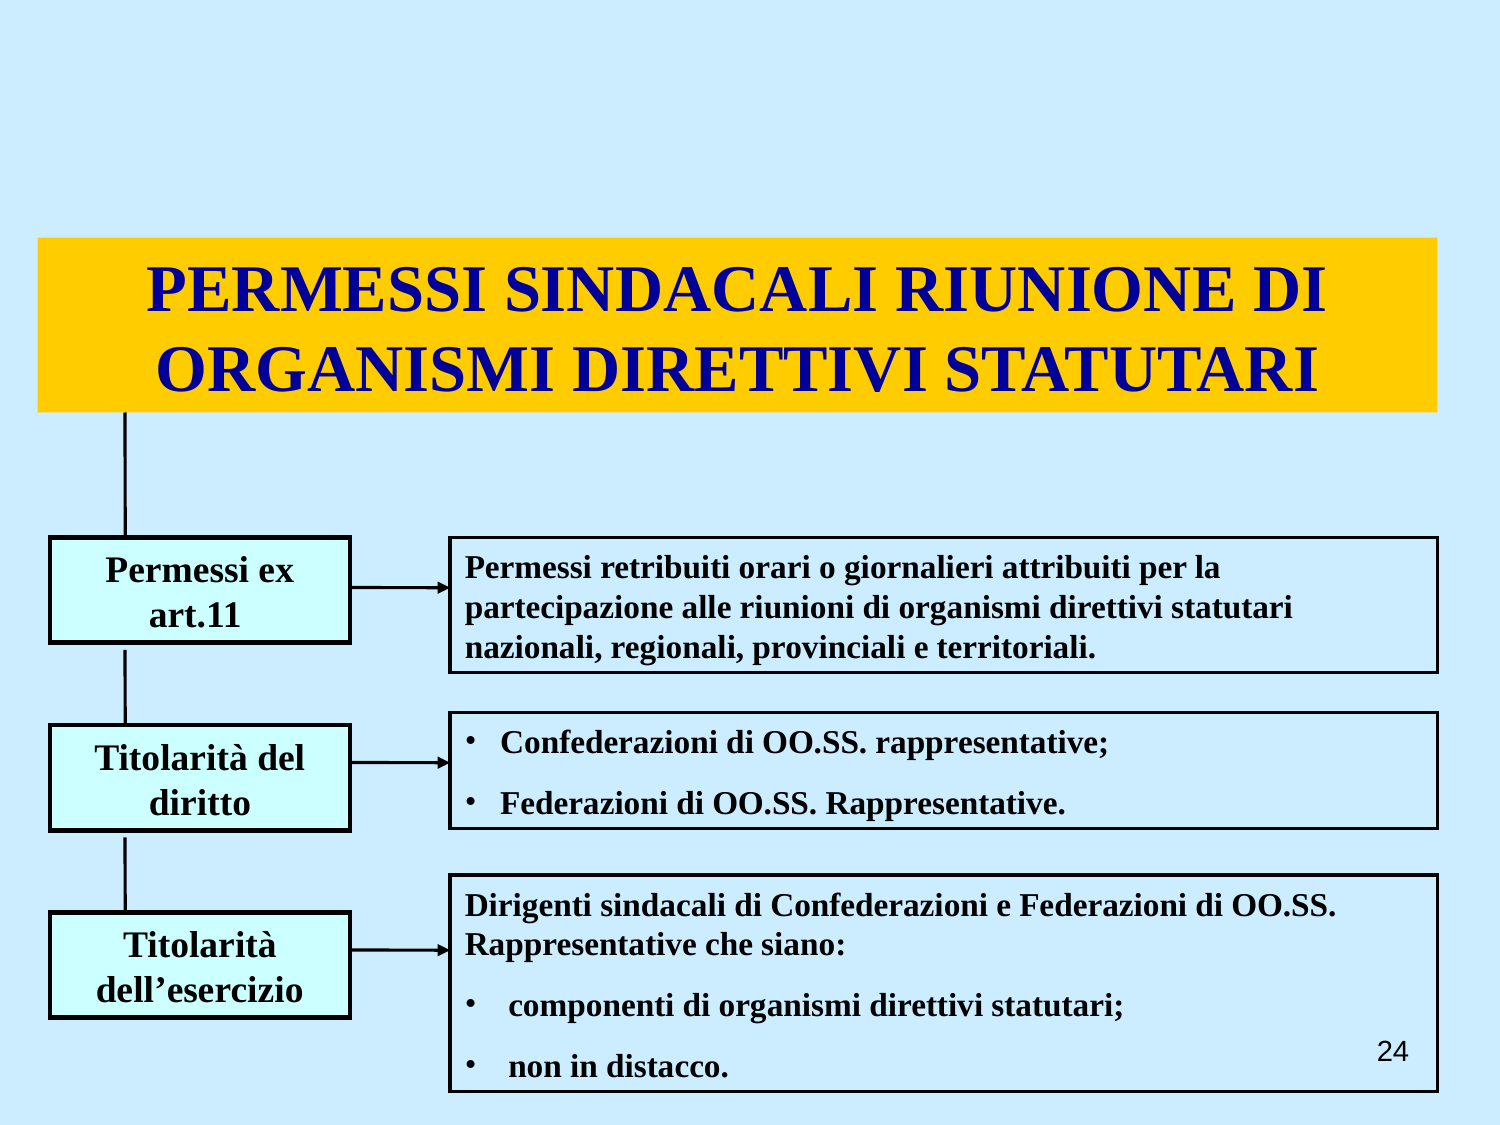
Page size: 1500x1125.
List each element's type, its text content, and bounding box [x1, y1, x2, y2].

text_box Confederazioni di OO.SS. rappresentative; Federazioni di OO.SS. Rappresentative. [449, 712, 1438, 829]
text_box Titolarità dell’esercizio [49, 912, 350, 1018]
text_box PERMESSI SINDACALI RIUNIONE DI ORGANISMI DIRETTIVI STATUTARI [37, 237, 1438, 413]
text_box Permessi retribuiti orari o giornalieri attribuiti per la partecipazione alle riunioni di organismi direttivi statutari nazionali, regionali, provinciali e territoriali. [449, 537, 1438, 673]
slide_number 24 [1074, 1092, 1425, 1103]
text_box [349, 581, 449, 594]
text_box [349, 943, 449, 957]
text_box [349, 756, 449, 769]
text_box Titolarità del diritto [49, 724, 350, 831]
text_box Permessi ex art.11 [49, 537, 350, 643]
text_box Dirigenti sindacali di Confederazioni e Federazioni di OO.SS. Rappresentative che siano: componenti di organismi direttivi statutari; non in distacco. [449, 874, 1438, 1092]
